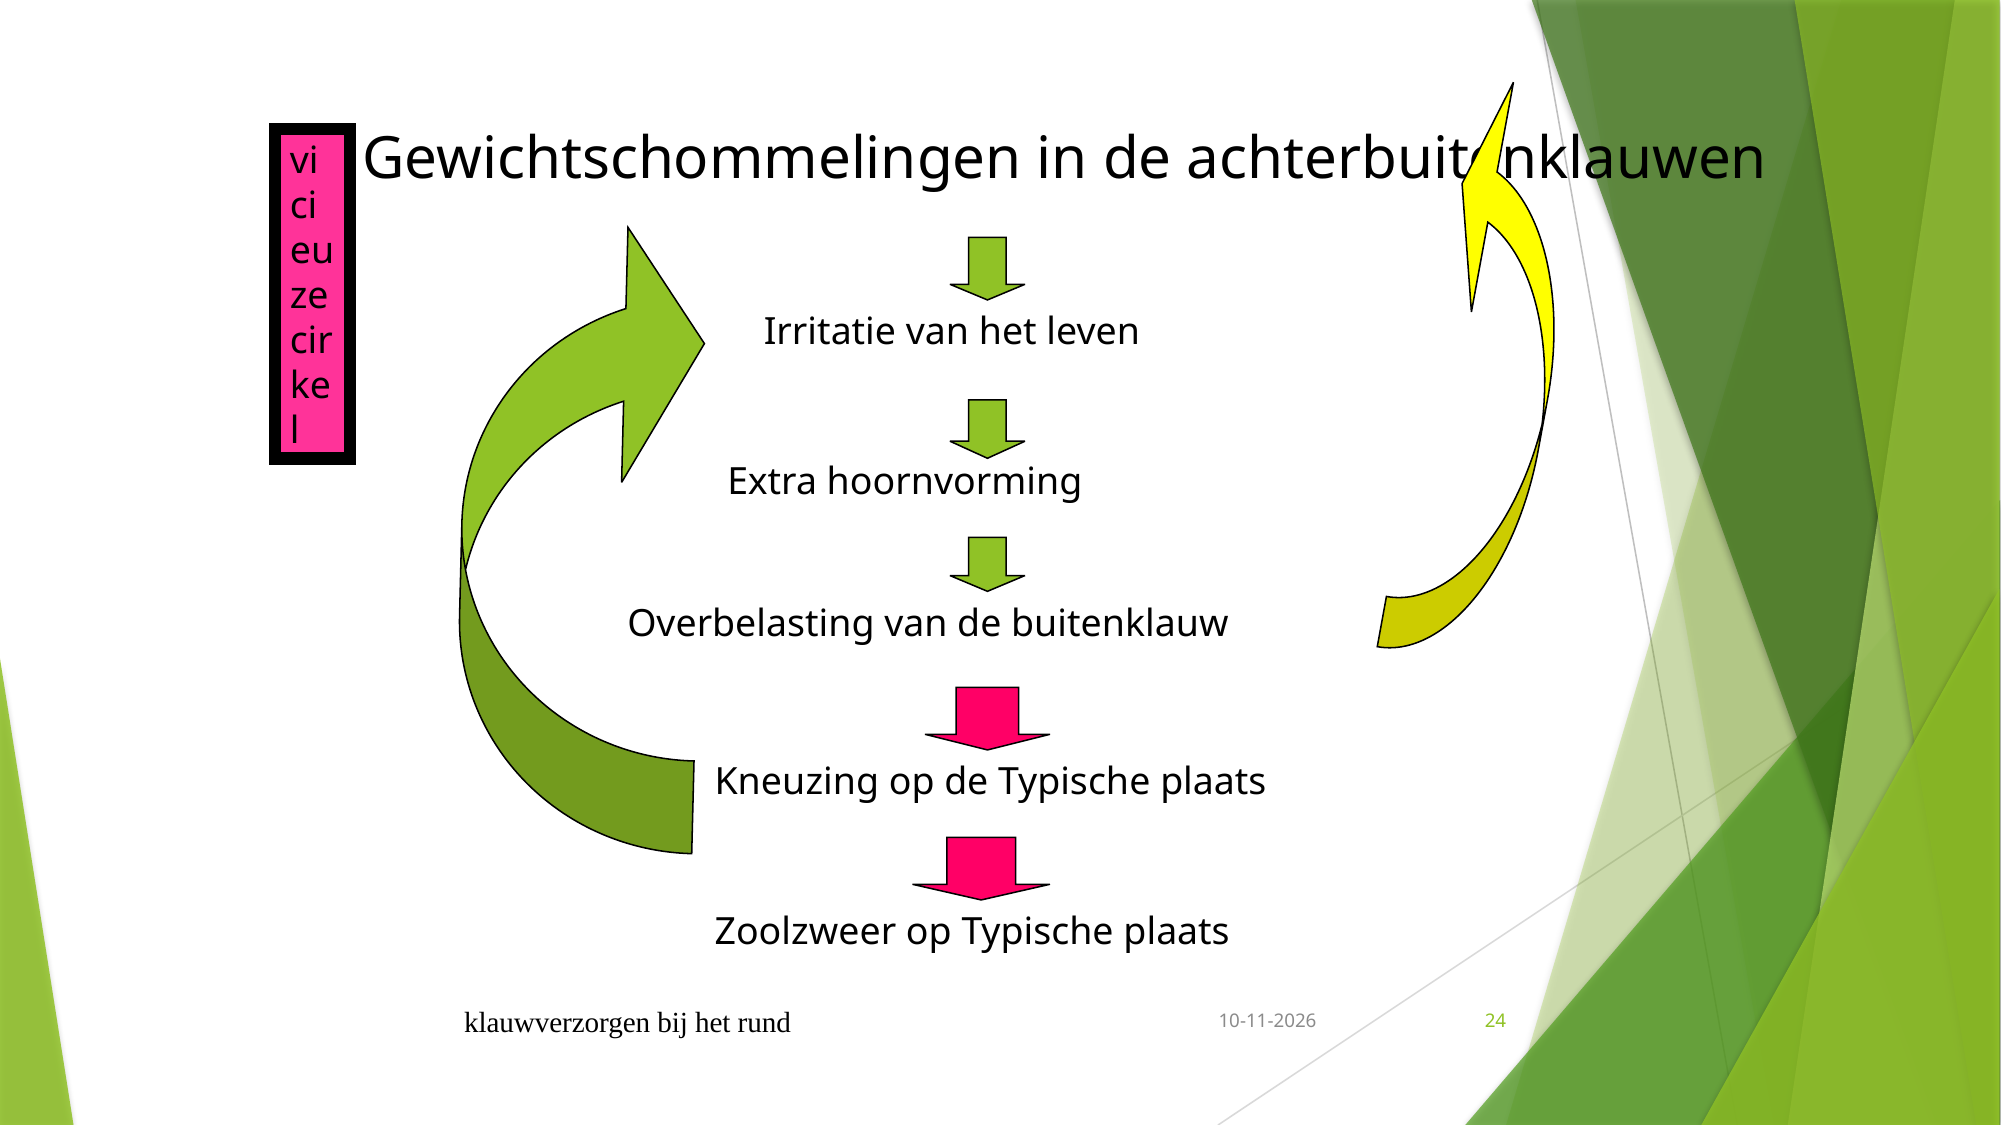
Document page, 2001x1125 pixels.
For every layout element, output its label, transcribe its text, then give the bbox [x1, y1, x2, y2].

text_box vicieuze cirkel [274, 128, 350, 459]
slide_number 24 [1409, 991, 1522, 1051]
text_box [699, 686, 1438, 811]
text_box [699, 836, 1363, 962]
text_box Gewichtschommelingen in de achterbuitenklauwen [347, 112, 1497, 198]
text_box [711, 399, 1301, 512]
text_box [749, 236, 1155, 361]
text_box Gewichtschommelingen in de achterbuitenklauwen [1498, 112, 1782, 198]
text_box [459, 227, 705, 854]
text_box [611, 536, 1376, 653]
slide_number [1181, 991, 1332, 1051]
text_box [1379, 82, 1554, 648]
footer klauwverzorgen bij het rund [111, 991, 1145, 1051]
